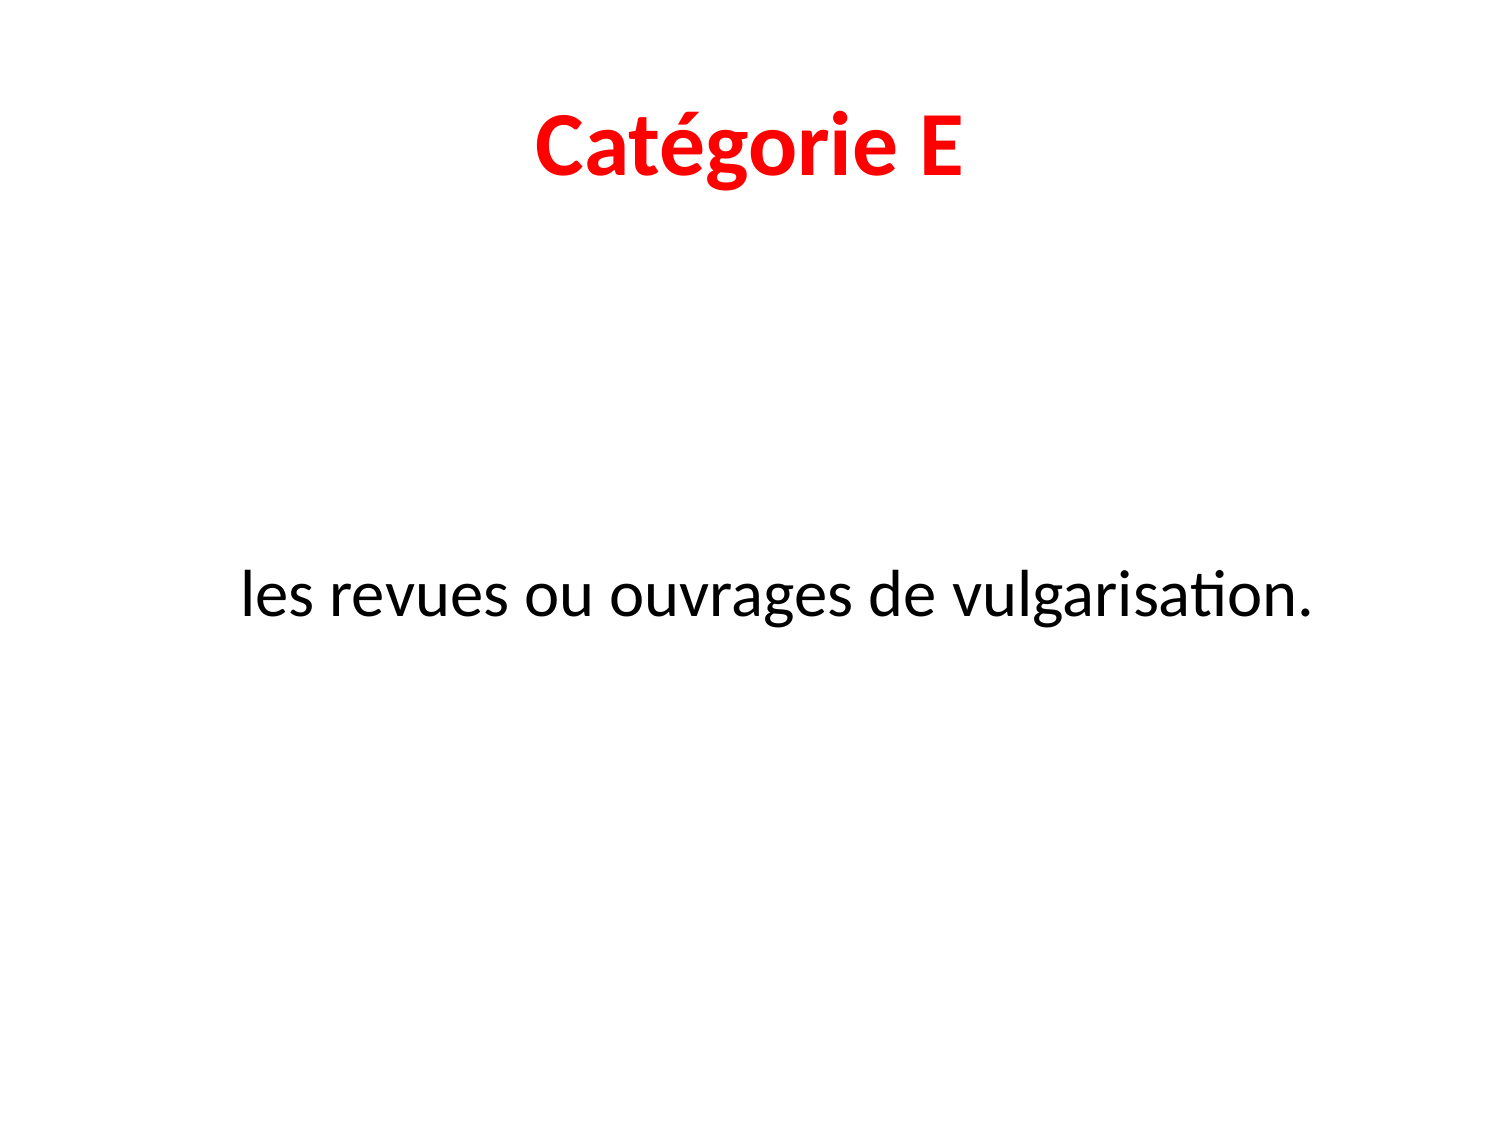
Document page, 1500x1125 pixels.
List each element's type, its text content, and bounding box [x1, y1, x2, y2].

title Catégorie E [75, 45, 1425, 233]
list les revues ou ouvrages de vulgarisation. [75, 262, 1425, 1005]
